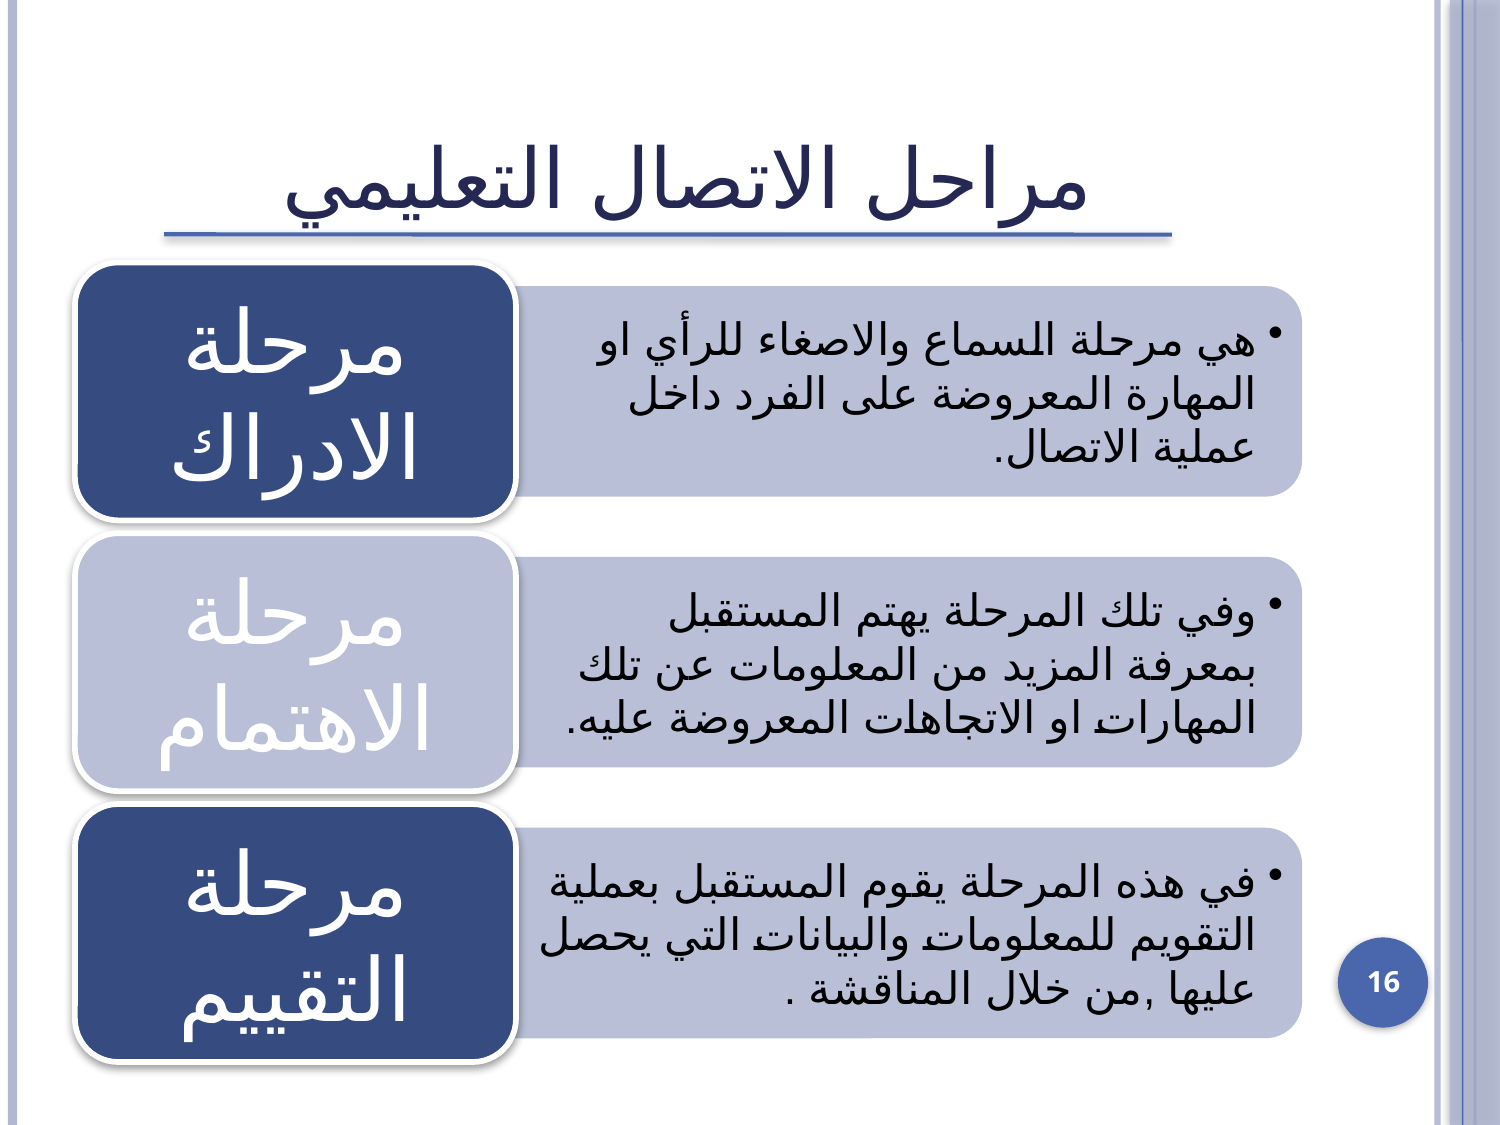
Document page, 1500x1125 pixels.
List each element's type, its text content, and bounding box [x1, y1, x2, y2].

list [74, 261, 1301, 1063]
title مراحل الاتصال التعليمي [75, 45, 1300, 233]
slide_number 16 [1333, 940, 1434, 1026]
